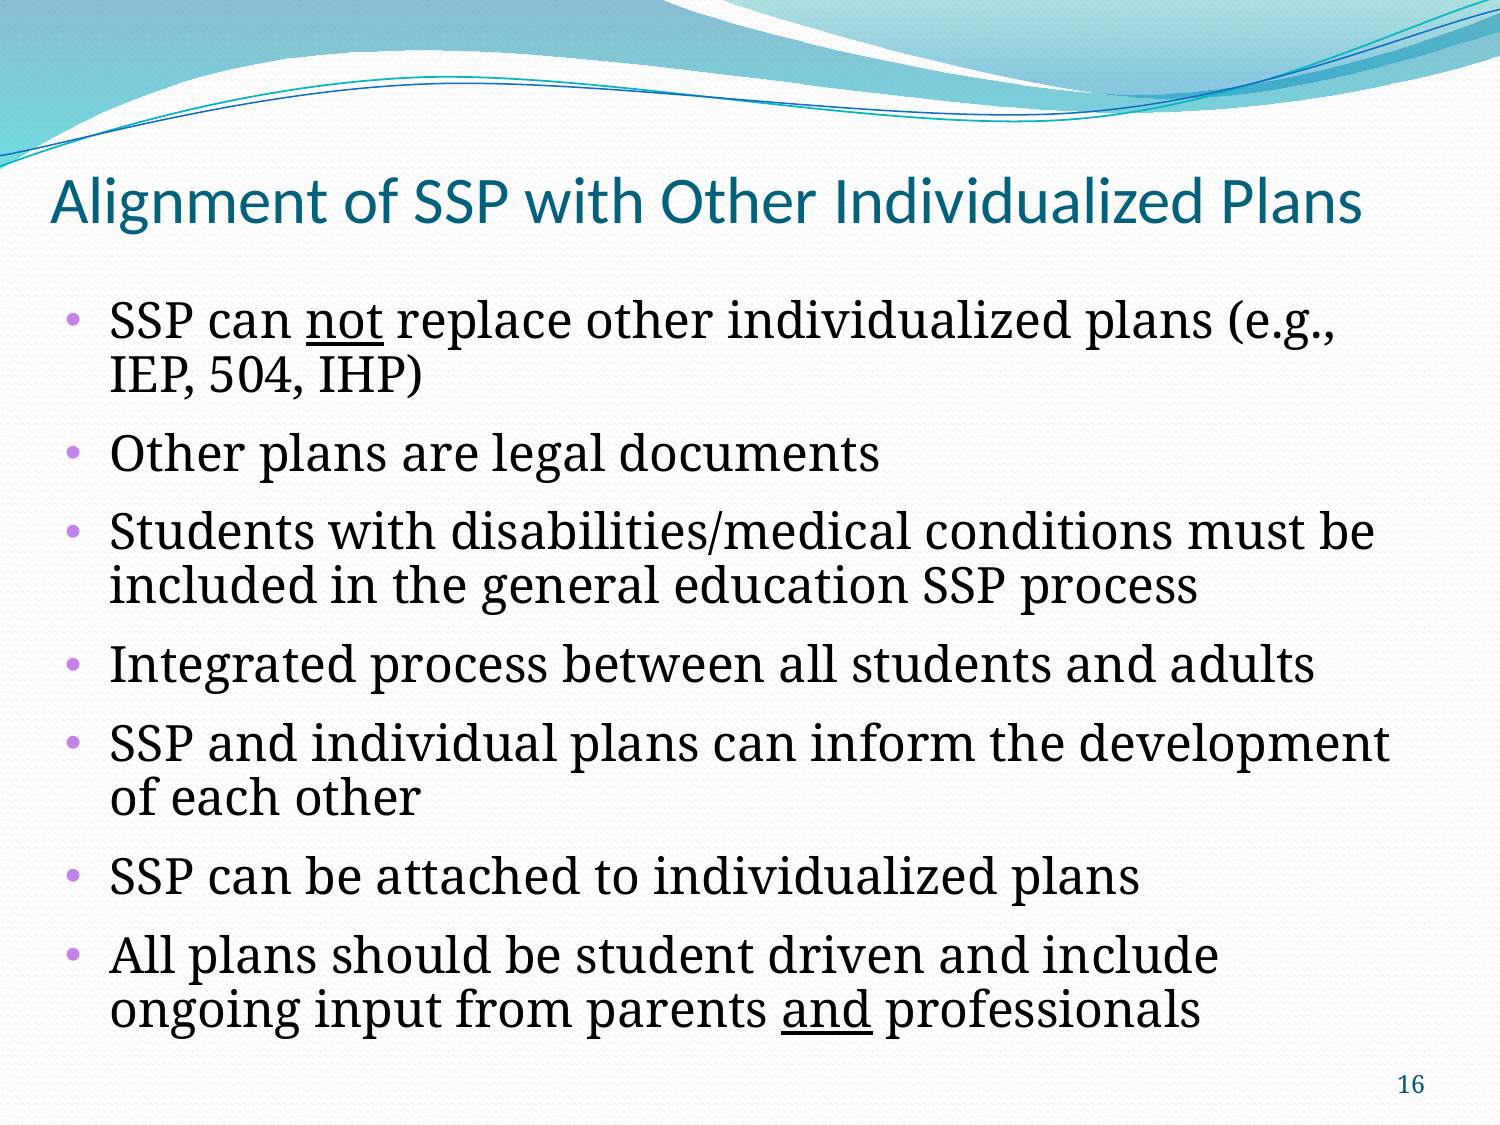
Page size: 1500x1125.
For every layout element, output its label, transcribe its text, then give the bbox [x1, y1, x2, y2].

list SSP can not replace other individualized plans (e.g., IEP, 504, IHP) Other plans are legal documents Students with disabilities/medical conditions must be included in the general education SSP process Integrated process between all students and adults SSP and individual plans can inform the development of each other SSP can be attached to individualized plans All plans should be student driven and include ongoing input from parents and professionals [50, 287, 1438, 1075]
slide_number 16 [1299, 1042, 1425, 1103]
title Alignment of SSP with Other Individualized Plans [50, 50, 1488, 238]
